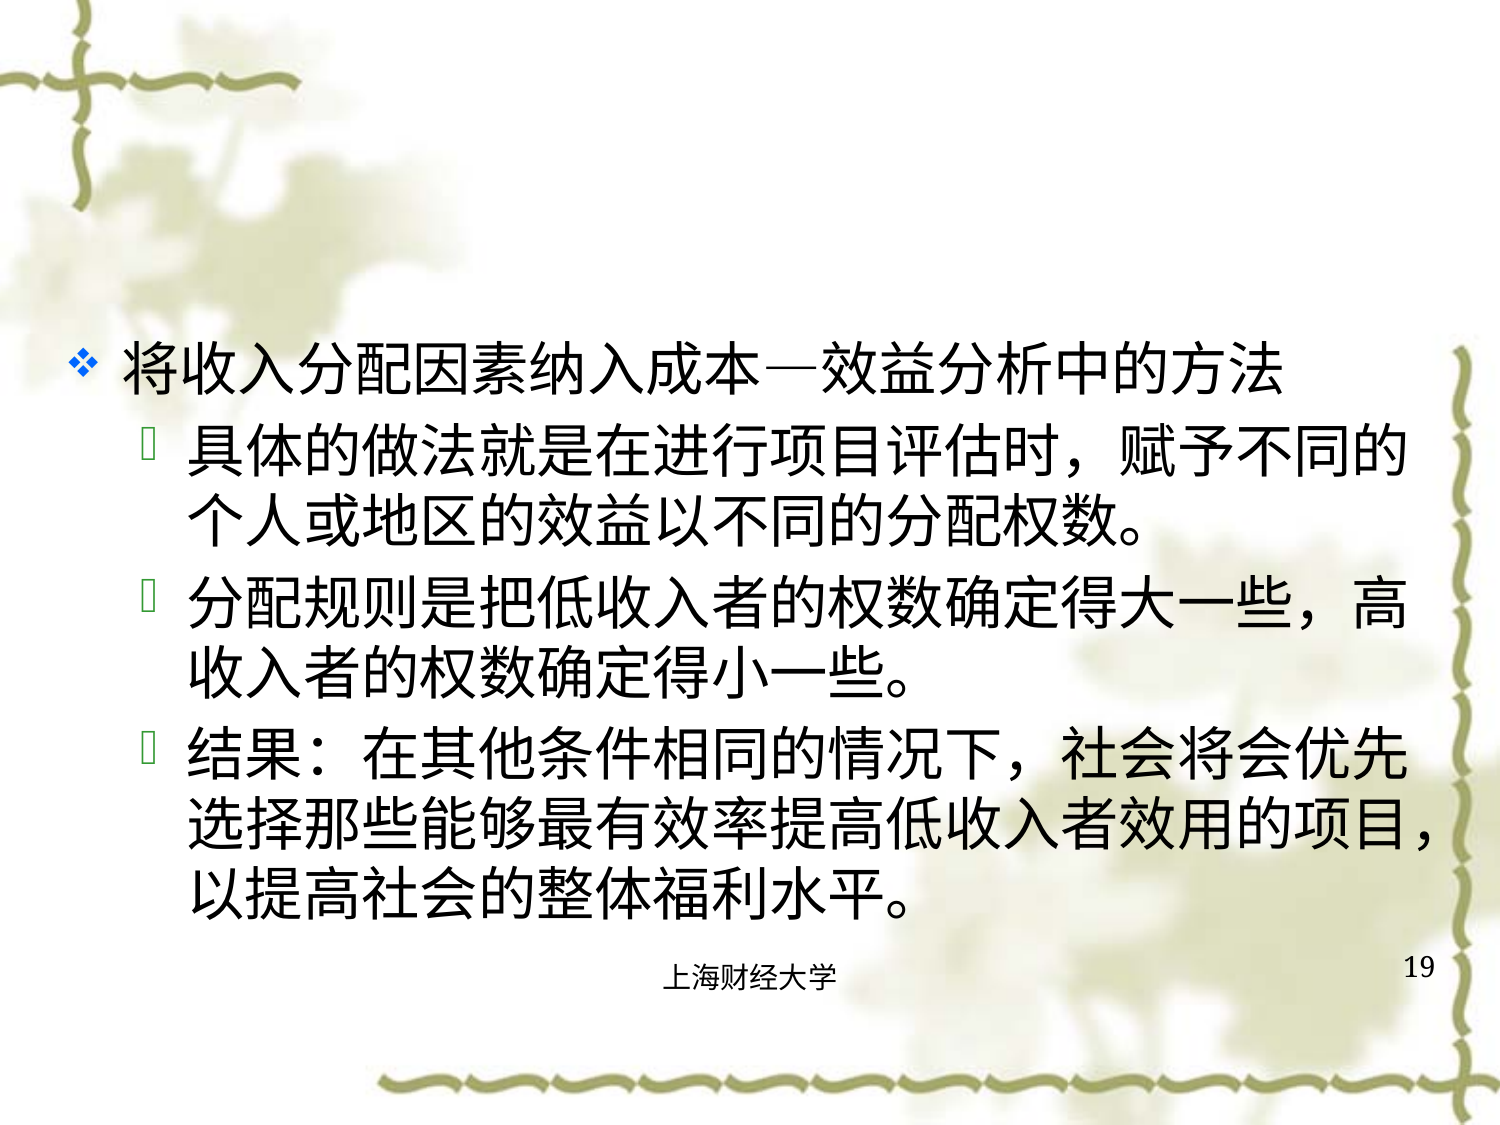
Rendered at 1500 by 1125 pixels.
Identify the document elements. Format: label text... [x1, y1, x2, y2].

picture [0, 0, 1500, 1125]
list 将收入分配因素纳入成本—效益分析中的方法 具体的做法就是在进行项目评估时，赋予不同的个人或地区的效益以不同的分配权数。 分配规则是把低收入者的权数确定得大一些，高收入者的权数确定得小一些。 结果：在其他条件相同的情况下，社会将会优先选择那些能够最有效率提高低收入者效用的项目，以提高社会的整体福利水平。 [49, 324, 1452, 963]
slide_number 19 [1074, 940, 1451, 1066]
footer 上海财经大学 [512, 952, 988, 1066]
